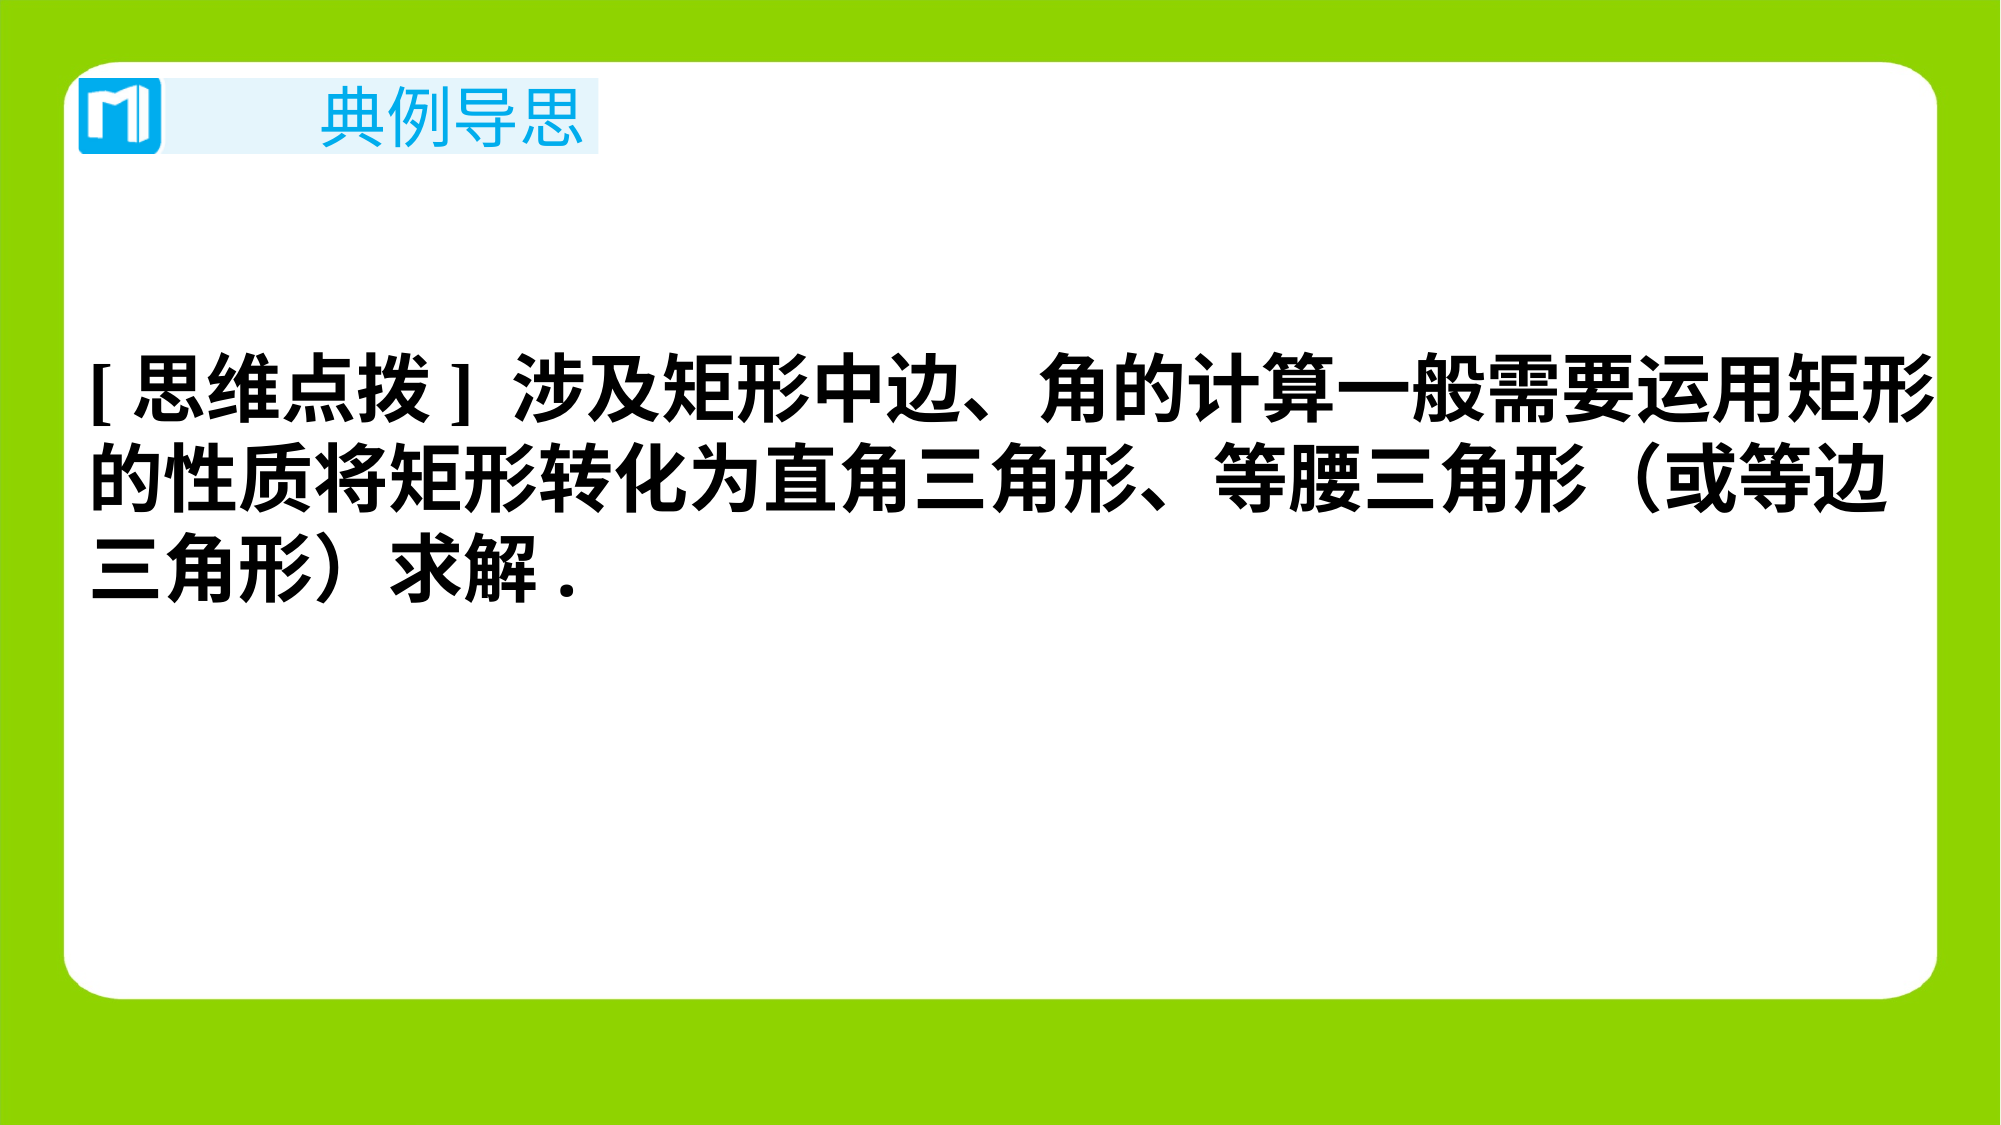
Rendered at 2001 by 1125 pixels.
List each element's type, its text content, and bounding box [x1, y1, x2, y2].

text_box [思维点拨] 涉及矩形中边、角的计算一般需要运用矩形 的性质将矩形转化为直角三角形、等腰三角形（或等边 三角形）求解. [88, 341, 1974, 614]
picture [0, 0, 2001, 1125]
